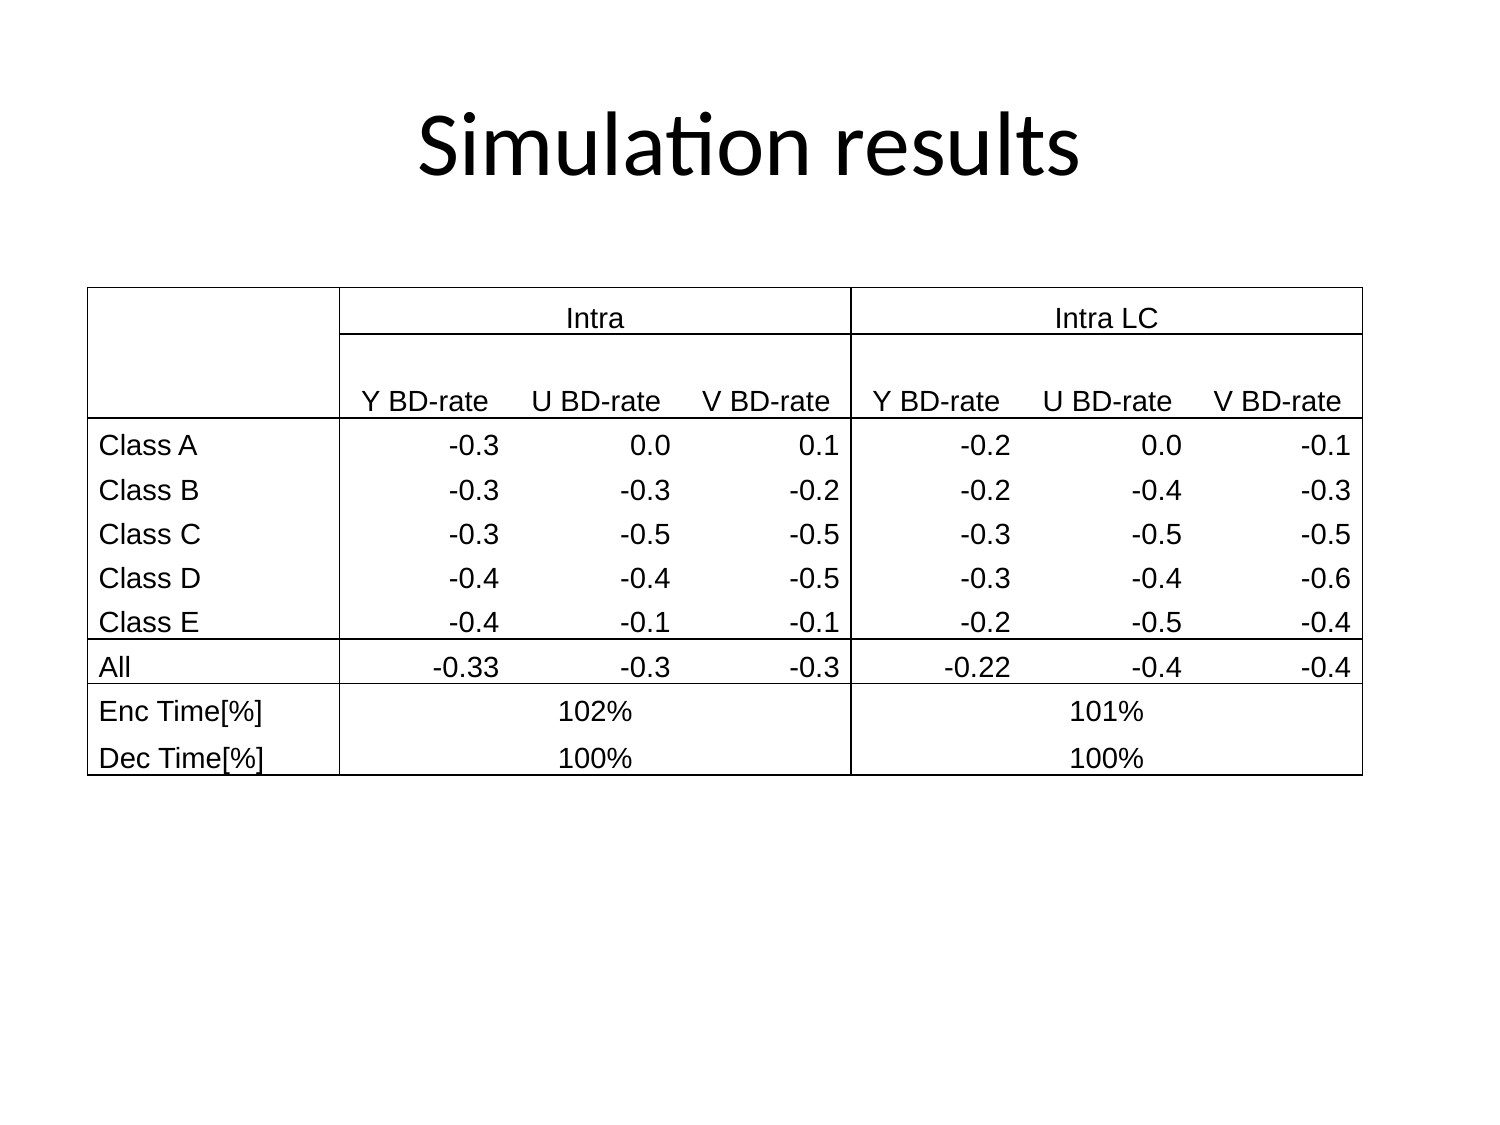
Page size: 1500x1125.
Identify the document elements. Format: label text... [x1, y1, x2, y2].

table_cell -0.5 [511, 506, 682, 551]
table_cell -0.4 [340, 595, 511, 638]
table_cell 0.1 [682, 419, 850, 462]
table_cell -0.4 [1193, 595, 1362, 638]
table_cell -0.5 [1193, 506, 1362, 551]
table_cell -0.22 [852, 640, 1022, 683]
title Simulation results [75, 45, 1425, 233]
table_cell 100% [340, 728, 850, 774]
table_cell Y BD-rate [340, 335, 511, 417]
table_cell -0.3 [511, 640, 682, 683]
table_cell Class B [88, 462, 339, 506]
table_cell -0.5 [682, 506, 850, 551]
table_cell Dec Time[%] [88, 728, 339, 774]
table_cell -0.3 [340, 462, 511, 506]
table_cell -0.3 [340, 419, 511, 462]
table_cell 100% [852, 728, 1362, 774]
table_cell -0.3 [511, 462, 682, 506]
table_header Intra [340, 288, 850, 333]
table_cell Y BD-rate [852, 335, 1022, 417]
table_cell -0.3 [340, 506, 511, 551]
table_cell -0.4 [1193, 640, 1362, 683]
table_cell U BD-rate [511, 335, 682, 417]
table_cell -0.1 [1193, 419, 1362, 462]
table_cell -0.3 [682, 640, 850, 683]
table_cell -0.4 [1022, 462, 1193, 506]
table_cell 0.0 [1022, 419, 1193, 462]
table_cell -0.4 [511, 551, 682, 595]
table_cell -0.3 [852, 551, 1022, 595]
table_cell -0.4 [1022, 551, 1193, 595]
table_cell Class E [88, 595, 339, 638]
table_cell Enc Time[%] [88, 684, 339, 728]
table_cell -0.2 [852, 419, 1022, 462]
table_cell -0.3 [1193, 462, 1362, 506]
table_cell -0.2 [852, 462, 1022, 506]
table_cell Class A [88, 419, 339, 462]
table_cell All [88, 640, 339, 683]
table_cell Class C [88, 506, 339, 551]
table_cell -0.2 [682, 462, 850, 506]
table_cell 101% [852, 684, 1362, 728]
table_cell -0.5 [1022, 595, 1193, 638]
table_cell 0.0 [511, 419, 682, 462]
table_cell -0.33 [340, 640, 511, 683]
table_header Intra LC [852, 288, 1362, 333]
table_header [88, 288, 339, 417]
table_cell U BD-rate [1022, 335, 1193, 417]
table_cell Class D [88, 551, 339, 595]
table_cell 102% [340, 684, 850, 728]
table_cell -0.5 [682, 551, 850, 595]
table_cell V BD-rate [1193, 335, 1362, 417]
table_cell -0.2 [852, 595, 1022, 638]
table_cell -0.4 [340, 551, 511, 595]
table_cell V BD-rate [682, 335, 850, 417]
table_cell -0.4 [1022, 640, 1193, 683]
table_cell -0.3 [852, 506, 1022, 551]
table_cell -0.6 [1193, 551, 1362, 595]
table_cell -0.1 [511, 595, 682, 638]
table_cell -0.5 [1022, 506, 1193, 551]
table_cell -0.1 [682, 595, 850, 638]
